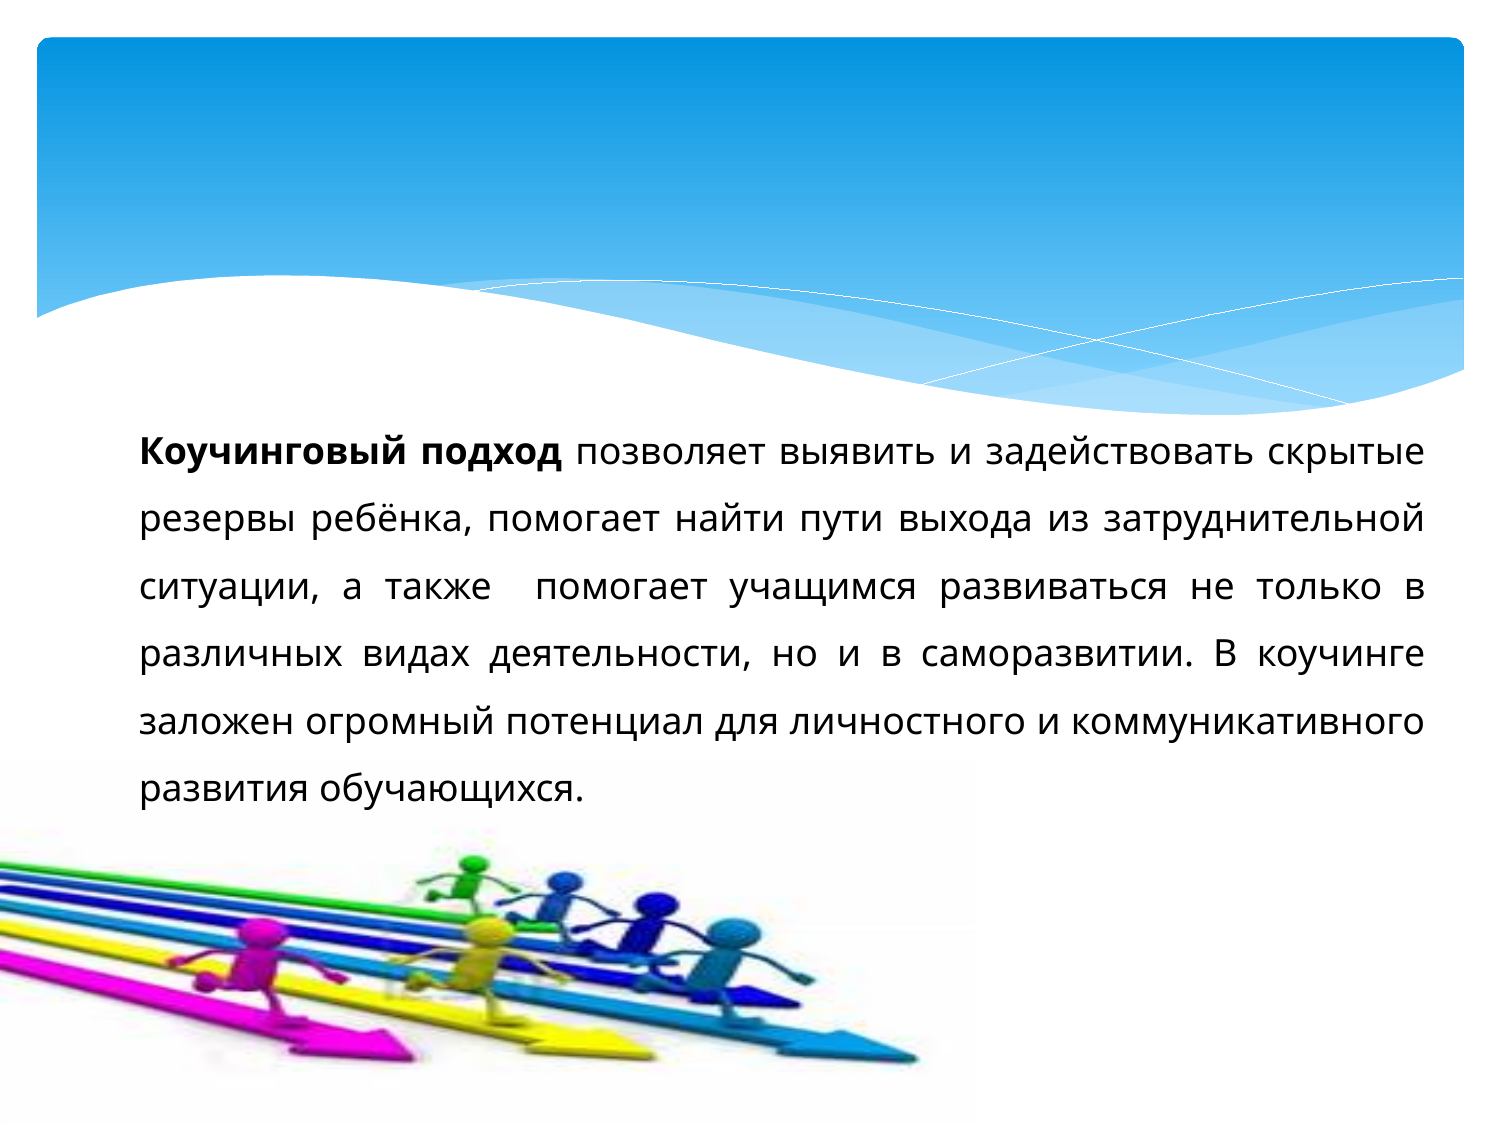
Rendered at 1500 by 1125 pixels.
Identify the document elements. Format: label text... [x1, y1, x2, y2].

text_box Коучинговый подход позволяет выявить и задействовать скрытые резервы ребёнка, помогает найти пути выхода из затруднительной ситуации, а также помогает учащимся развиваться не только в различных видах деятельности, но и в саморазвитии. В коучинге заложен огромный потенциал для личностного и коммуникативного развития обучающихся. [123, 397, 1441, 862]
picture [0, 761, 975, 1125]
